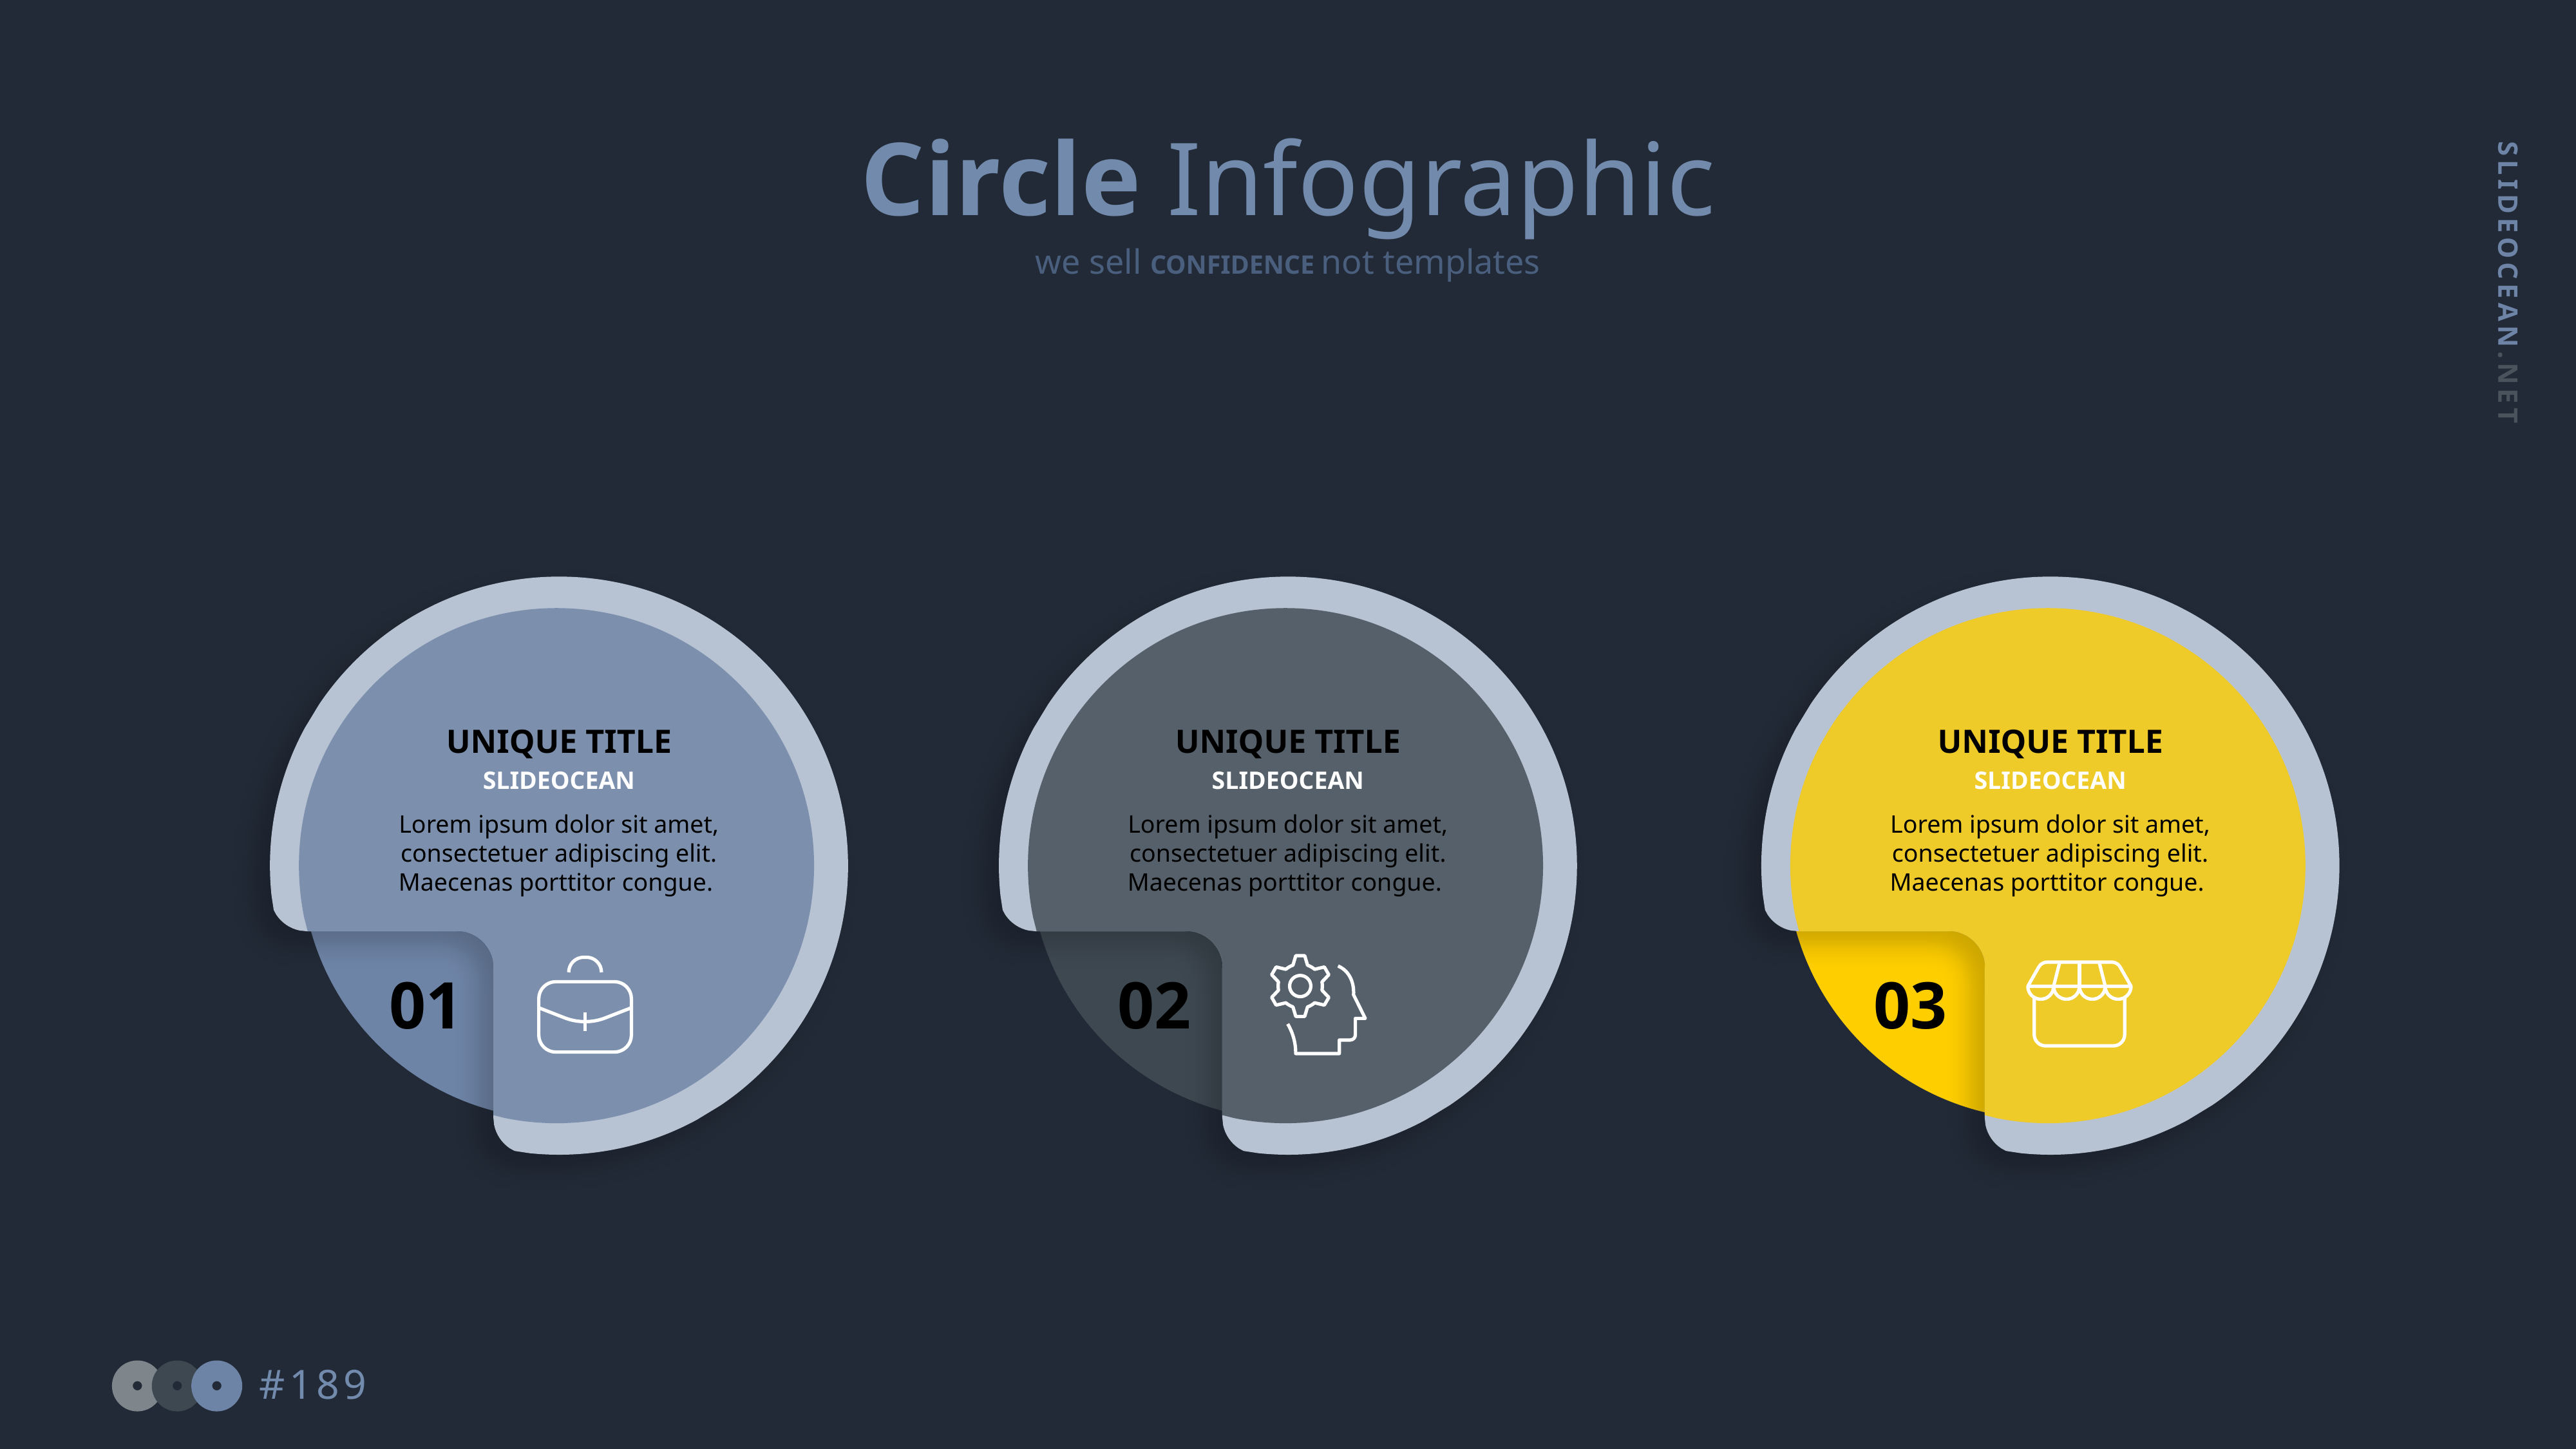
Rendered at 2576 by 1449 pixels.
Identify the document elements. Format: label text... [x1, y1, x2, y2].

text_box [998, 576, 1578, 1155]
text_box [379, 715, 739, 905]
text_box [1870, 715, 2230, 905]
text_box #189 [259, 1359, 402, 1408]
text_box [1108, 715, 1468, 905]
text_box we sell CONFIDENCE not templates [1026, 241, 1550, 285]
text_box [1761, 576, 2340, 1155]
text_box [269, 576, 849, 1155]
text_box Circle Infographic [851, 110, 1725, 241]
